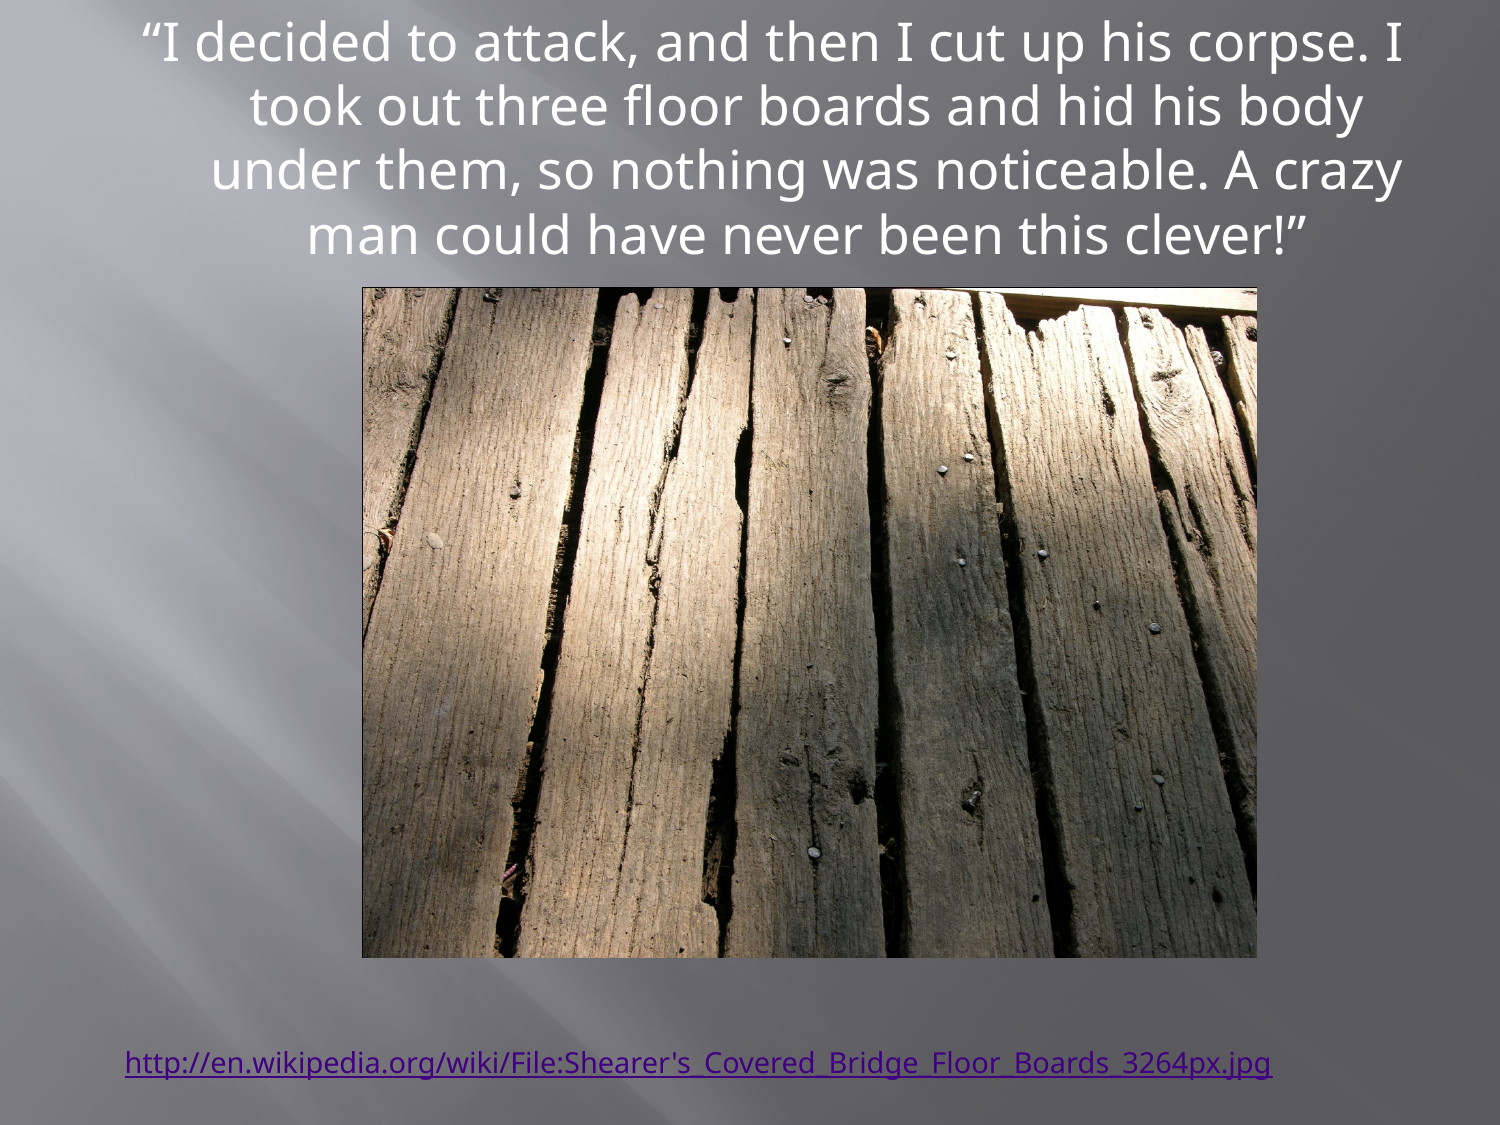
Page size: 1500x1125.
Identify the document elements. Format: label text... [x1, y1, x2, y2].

list “I decided to attack, and then I cut up his corpse. I took out three floor boards and hid his body under them, so nothing was noticeable. A crazy man could have never been this clever!” http://en.wikipedia.org/wiki/File:Shearer's_Covered_Bridge_Floor_Boards_3264px.jpg [87, 0, 1438, 1100]
picture [362, 287, 1257, 959]
